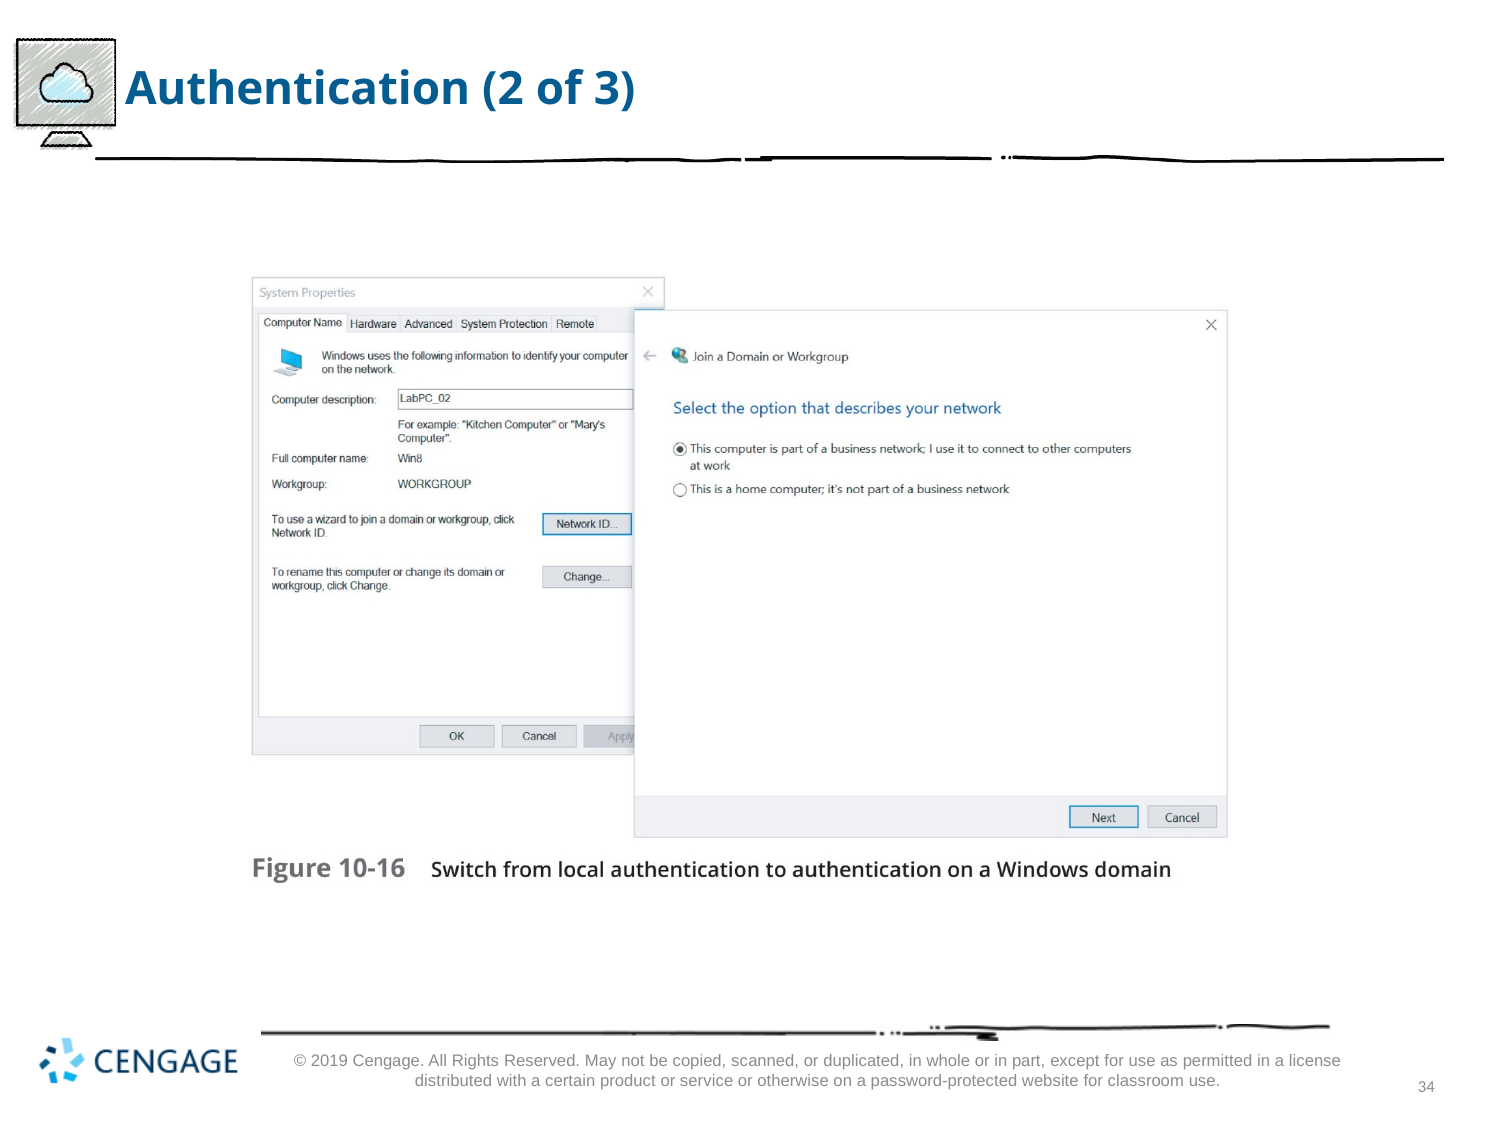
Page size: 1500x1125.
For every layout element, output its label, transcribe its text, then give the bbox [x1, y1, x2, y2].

picture [261, 1024, 1331, 1041]
title Authentication (2 of 3) [125, 66, 1442, 116]
picture [13, 36, 117, 151]
footer © 2019 Cengage. All Rights Reserved. May not be copied, scanned, or duplicated, in whole or in part, except for use as permitted in a license distributed with a certain product or service or otherwise on a password-protected website for classroom use. [262, 1050, 1375, 1091]
picture [19, 1024, 250, 1096]
picture [249, 274, 1230, 885]
picture [95, 155, 1444, 163]
